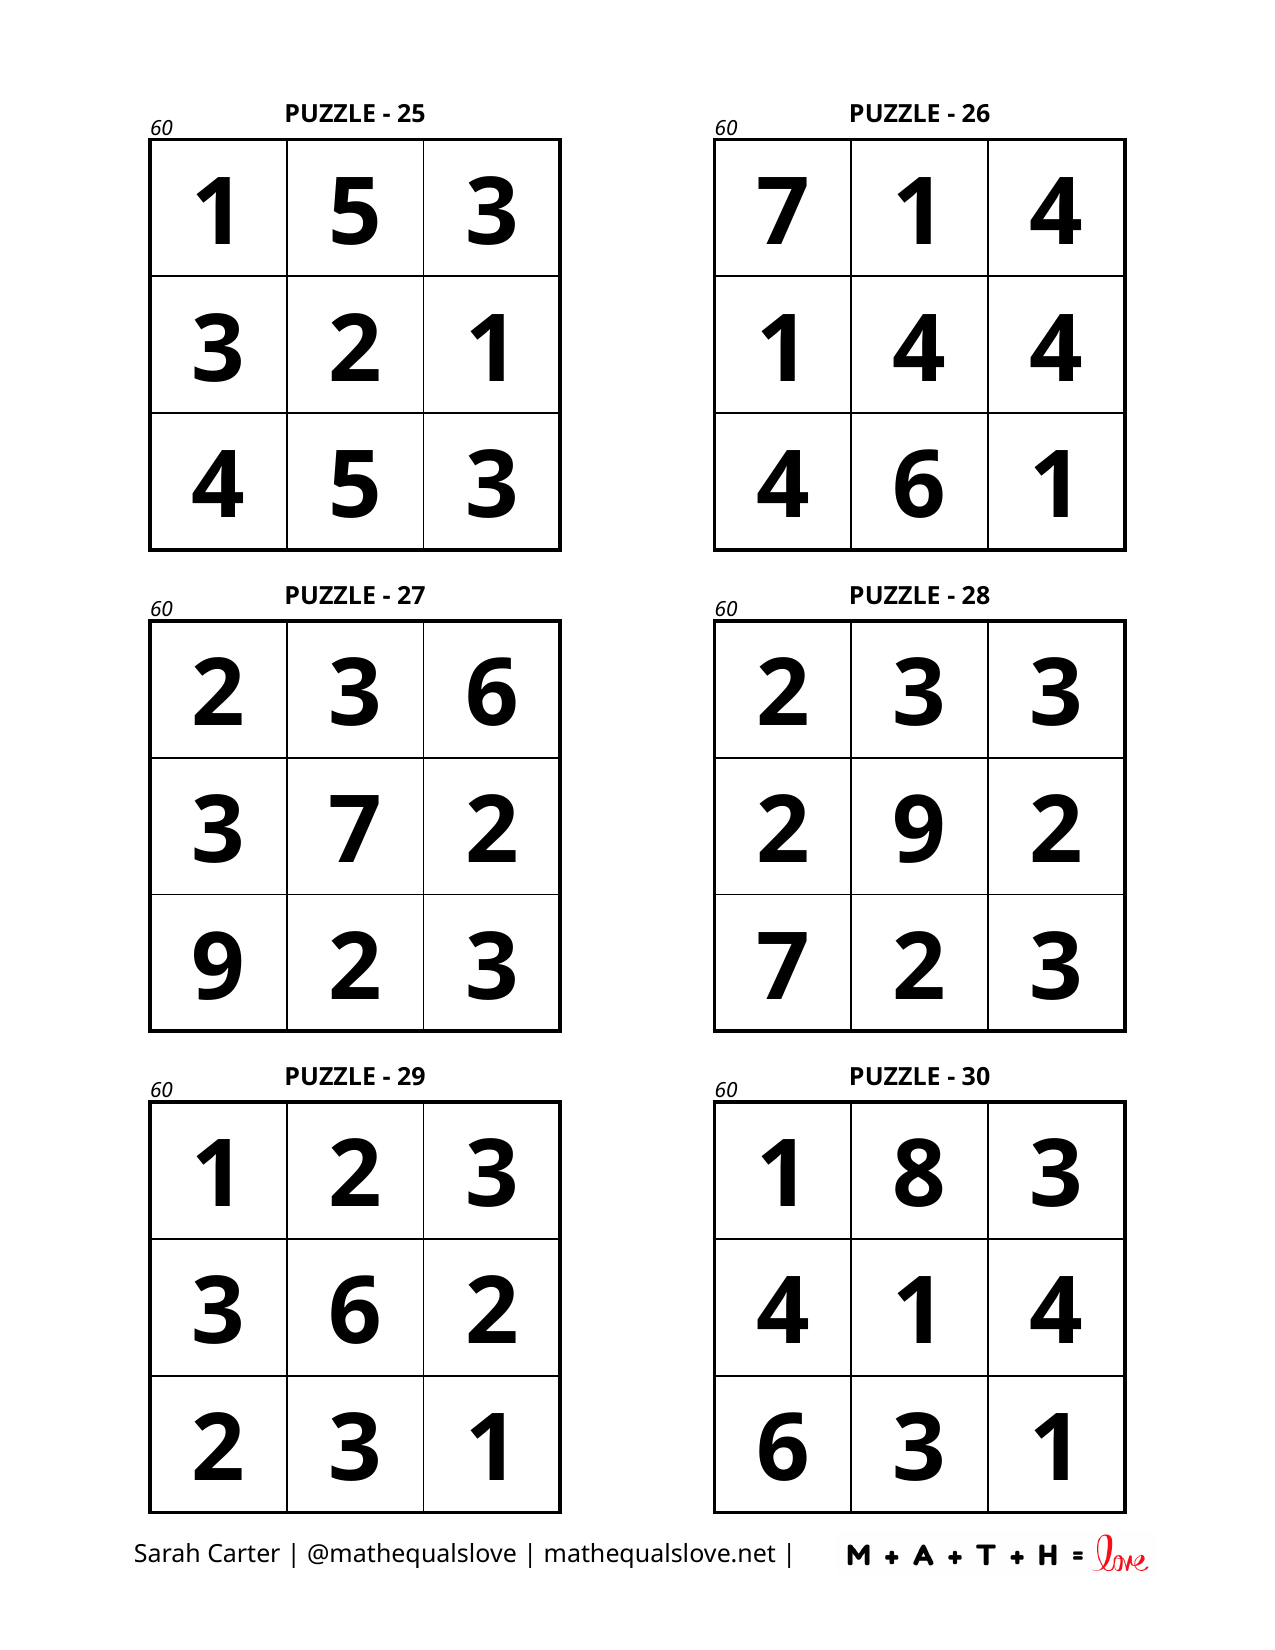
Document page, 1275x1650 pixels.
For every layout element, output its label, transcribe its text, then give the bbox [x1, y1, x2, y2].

table_header 2 [716, 623, 850, 757]
table_cell 3 [152, 759, 286, 894]
table_header 1 [716, 1104, 850, 1238]
table_cell 3 [852, 1377, 987, 1511]
table_cell 4 [989, 1240, 1123, 1375]
text_box 60 [714, 114, 923, 140]
table_header 3 [852, 623, 987, 757]
table_cell 2 [852, 895, 987, 1029]
table_header 8 [852, 1104, 987, 1238]
table_cell 3 [989, 895, 1123, 1029]
table_cell 2 [152, 1377, 286, 1511]
table_header 3 [989, 1104, 1123, 1238]
table_cell 9 [852, 759, 987, 894]
table_cell 9 [152, 895, 286, 1029]
table_header 4 [989, 141, 1123, 275]
text_box 60 [149, 1077, 359, 1103]
text_box PUZZLE - 27 [149, 579, 561, 610]
table_header 1 [152, 141, 286, 275]
table_cell 1 [989, 414, 1123, 548]
table_header 1 [152, 1104, 286, 1238]
table_cell 3 [424, 895, 558, 1029]
table_cell 3 [152, 277, 286, 412]
table_cell 1 [424, 1377, 558, 1511]
text_box 60 [149, 595, 359, 621]
table_header 3 [989, 623, 1123, 757]
text_box PUZZLE - 26 [714, 97, 1125, 128]
table_cell 2 [989, 759, 1123, 894]
table_cell 3 [152, 1240, 286, 1375]
text_box 60 [149, 114, 359, 140]
text_box PUZZLE - 25 [149, 97, 561, 128]
text_box PUZZLE - 29 [149, 1060, 561, 1091]
table_cell 2 [288, 895, 423, 1029]
table_cell 1 [989, 1377, 1123, 1511]
table_header 3 [424, 141, 558, 275]
table_cell 6 [288, 1240, 423, 1375]
table_cell 2 [424, 759, 558, 894]
table_header 3 [424, 1104, 558, 1238]
table_header 5 [288, 141, 423, 275]
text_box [118, 1529, 1199, 1576]
table_cell 6 [716, 1377, 850, 1511]
text_box PUZZLE - 30 [714, 1060, 1125, 1091]
table_cell 1 [716, 277, 850, 412]
table_cell 1 [424, 277, 558, 412]
table_header 1 [852, 141, 987, 275]
table_cell 7 [288, 759, 423, 894]
text_box PUZZLE - 28 [714, 579, 1125, 610]
table_cell 2 [288, 277, 423, 412]
table_cell 7 [716, 895, 850, 1029]
table_cell 4 [852, 277, 987, 412]
table_header 7 [716, 141, 850, 275]
table_header 3 [288, 623, 423, 757]
table_cell 3 [288, 1377, 423, 1511]
table_cell 4 [152, 414, 286, 548]
text_box 60 [714, 1077, 923, 1103]
table_cell 2 [716, 759, 850, 894]
table_cell 2 [424, 1240, 558, 1375]
table_cell 1 [852, 1240, 987, 1375]
table_cell 4 [716, 414, 850, 548]
table_cell 6 [852, 414, 987, 548]
table_header 6 [424, 623, 558, 757]
table_cell 4 [989, 277, 1123, 412]
table_header 2 [288, 1104, 423, 1238]
table_header 2 [152, 623, 286, 757]
table_cell 5 [288, 414, 423, 548]
table_cell 3 [424, 414, 558, 548]
text_box 60 [714, 595, 923, 621]
table_cell 4 [716, 1240, 850, 1375]
